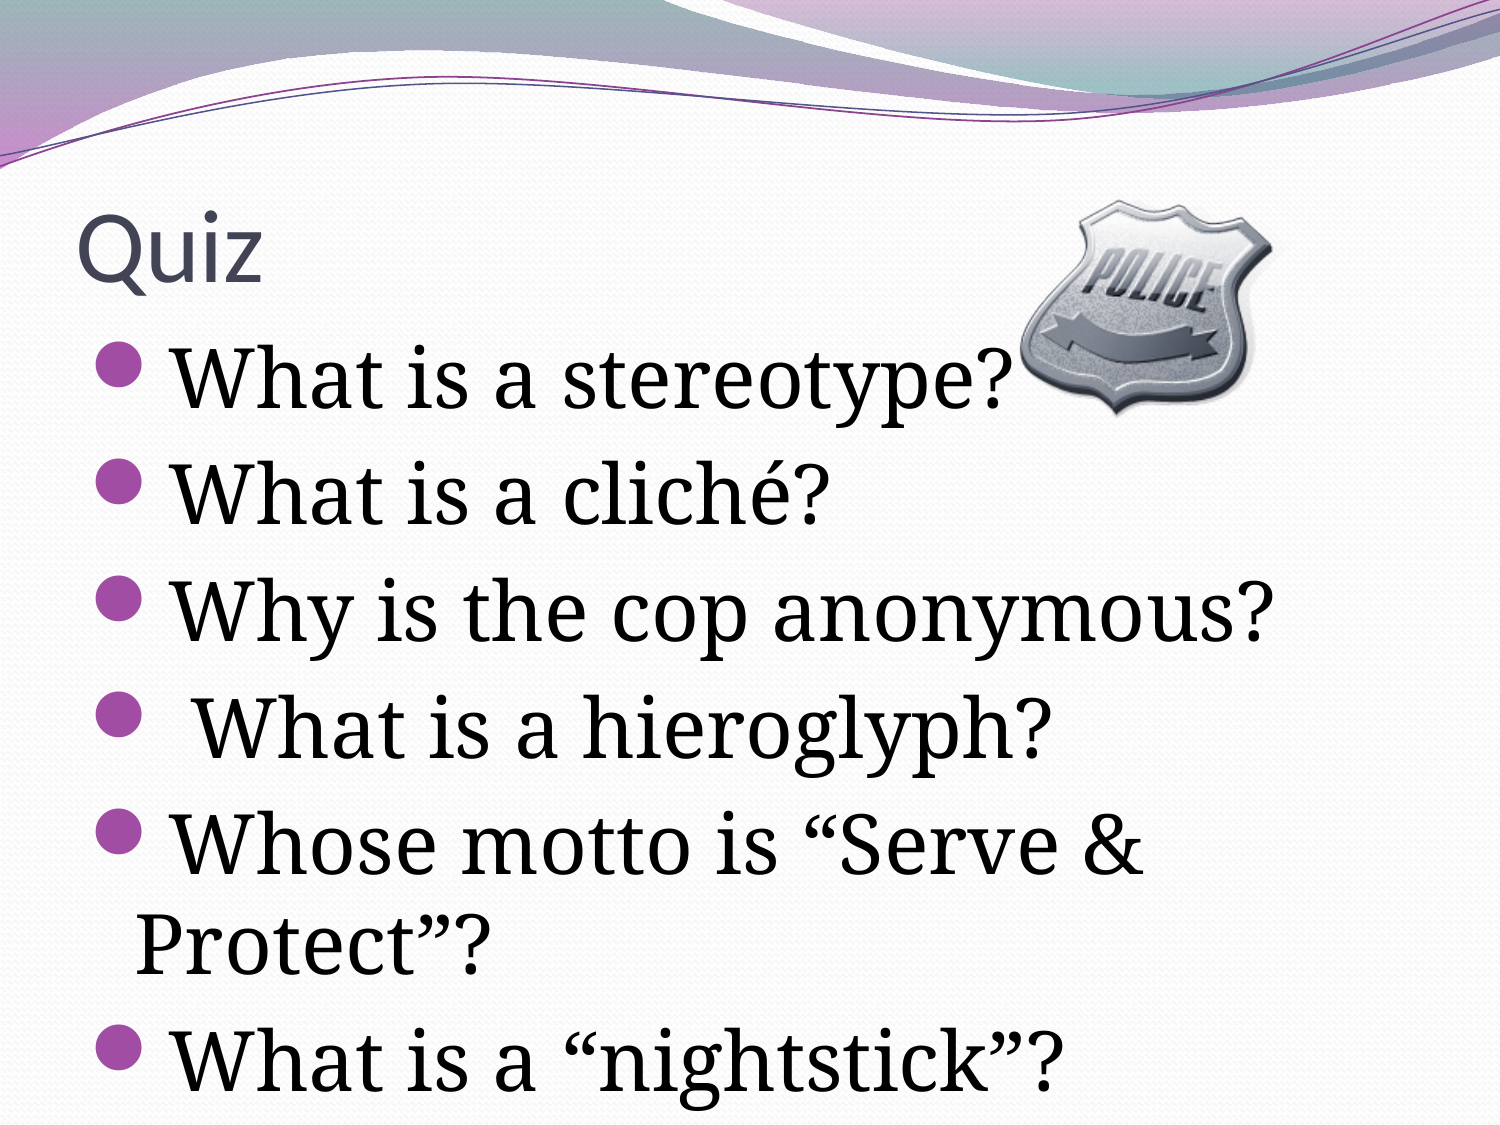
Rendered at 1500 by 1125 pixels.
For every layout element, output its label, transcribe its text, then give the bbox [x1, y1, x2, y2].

list What is a stereotype? What is a cliché? Why is the cop anonymous? What is a hieroglyph? Whose motto is “Serve & Protect”? What is a “nightstick”? [75, 317, 1425, 1038]
picture [1009, 160, 1292, 443]
title Quiz [75, 115, 1425, 303]
